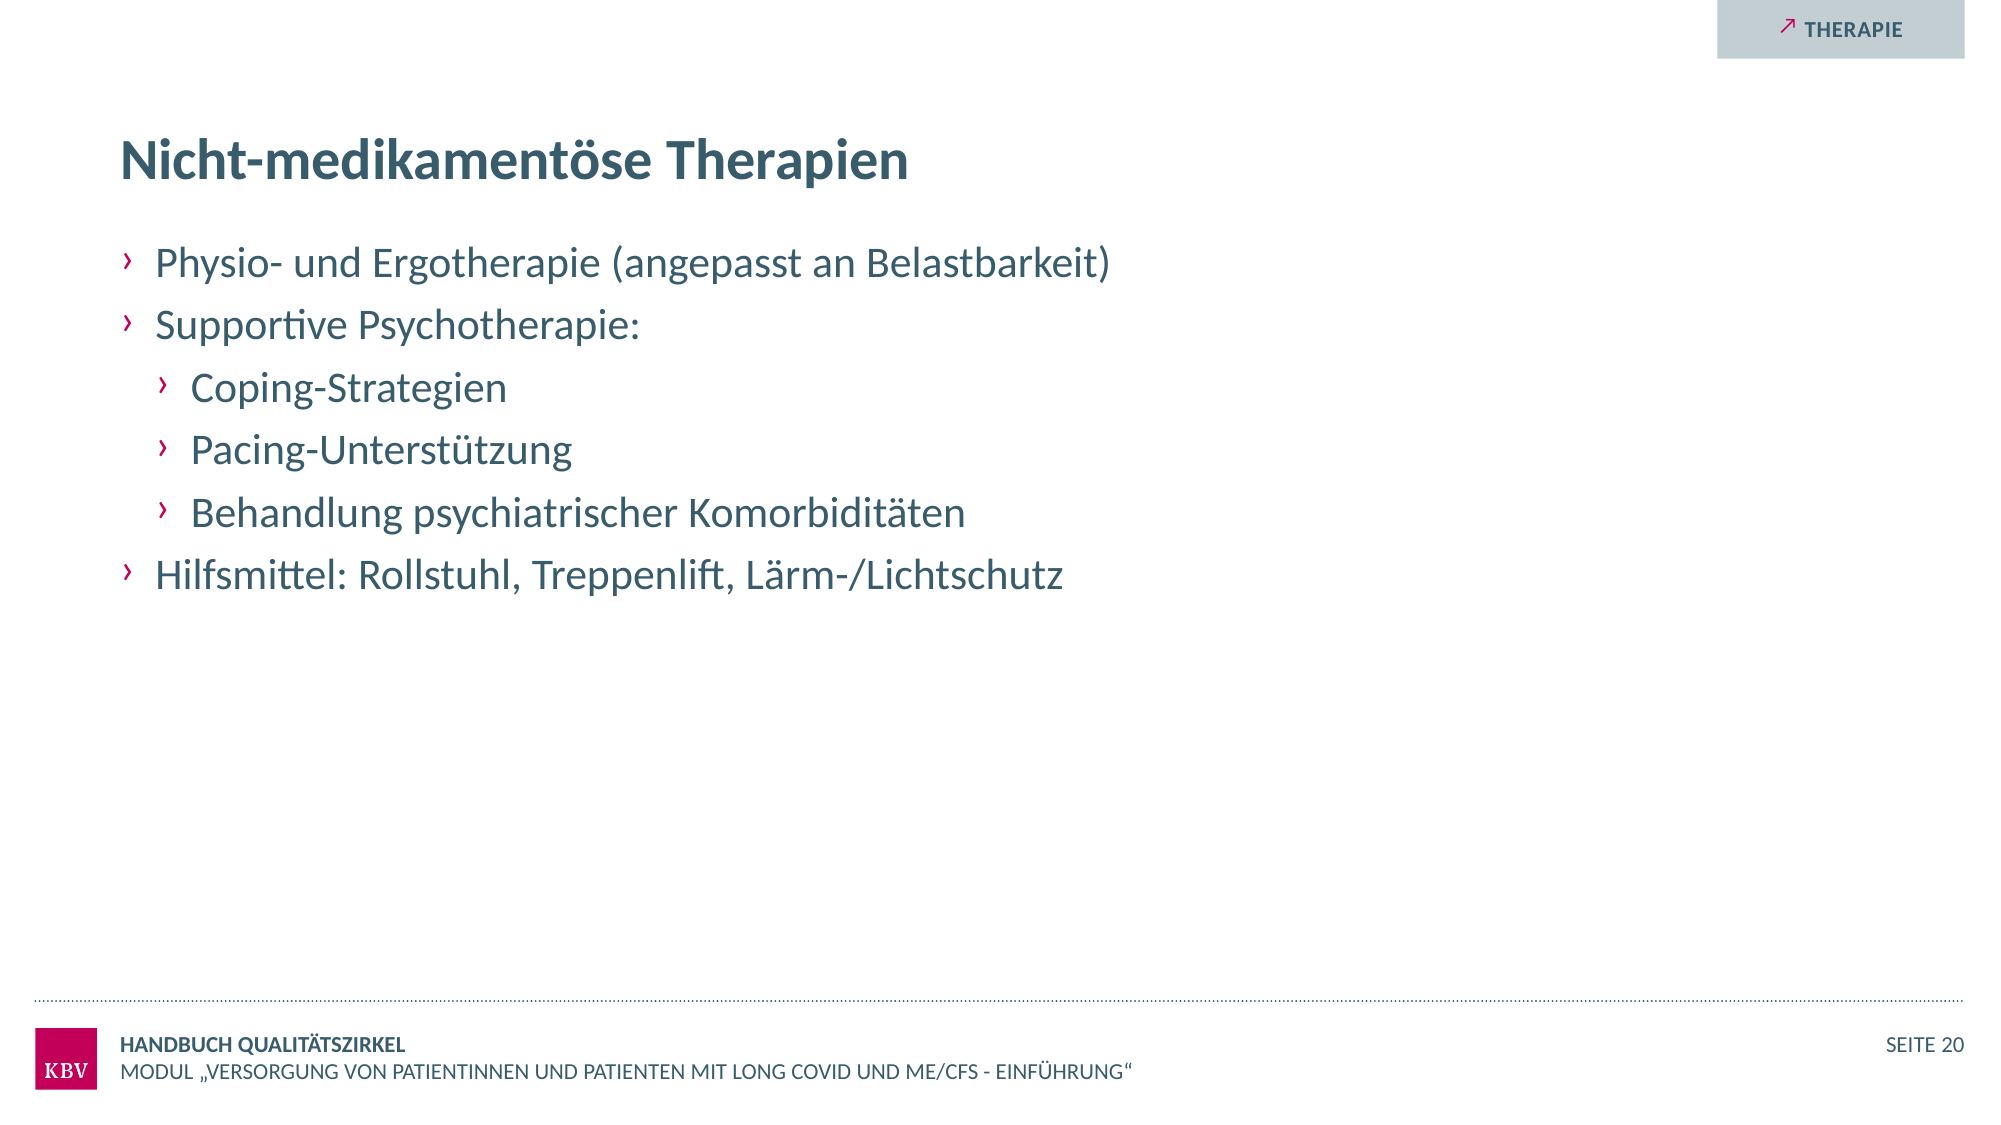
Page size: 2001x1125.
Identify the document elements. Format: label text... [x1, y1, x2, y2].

list Physio- und Ergotherapie (angepasst an Belastbarkeit) Supportive Psychotherapie: Coping-Strategien Pacing-Unterstützung Behandlung psychiatrischer Komorbiditäten Hilfsmittel: Rollstuhl, Treppenlift, Lärm-/Lichtschutz [120, 237, 1880, 945]
list Therapie [1717, 0, 1965, 59]
title Nicht-medikamentöse Therapien [120, 129, 1880, 201]
slide_number Modul „Versorgung von Patientinnen und Patienten mit Long COVID und ME/CFS - Einführung“ [120, 1057, 1668, 1084]
footer Handbuch Qualitätszirkel [120, 1030, 1668, 1057]
slide_number Seite 20 [1787, 1030, 1965, 1057]
